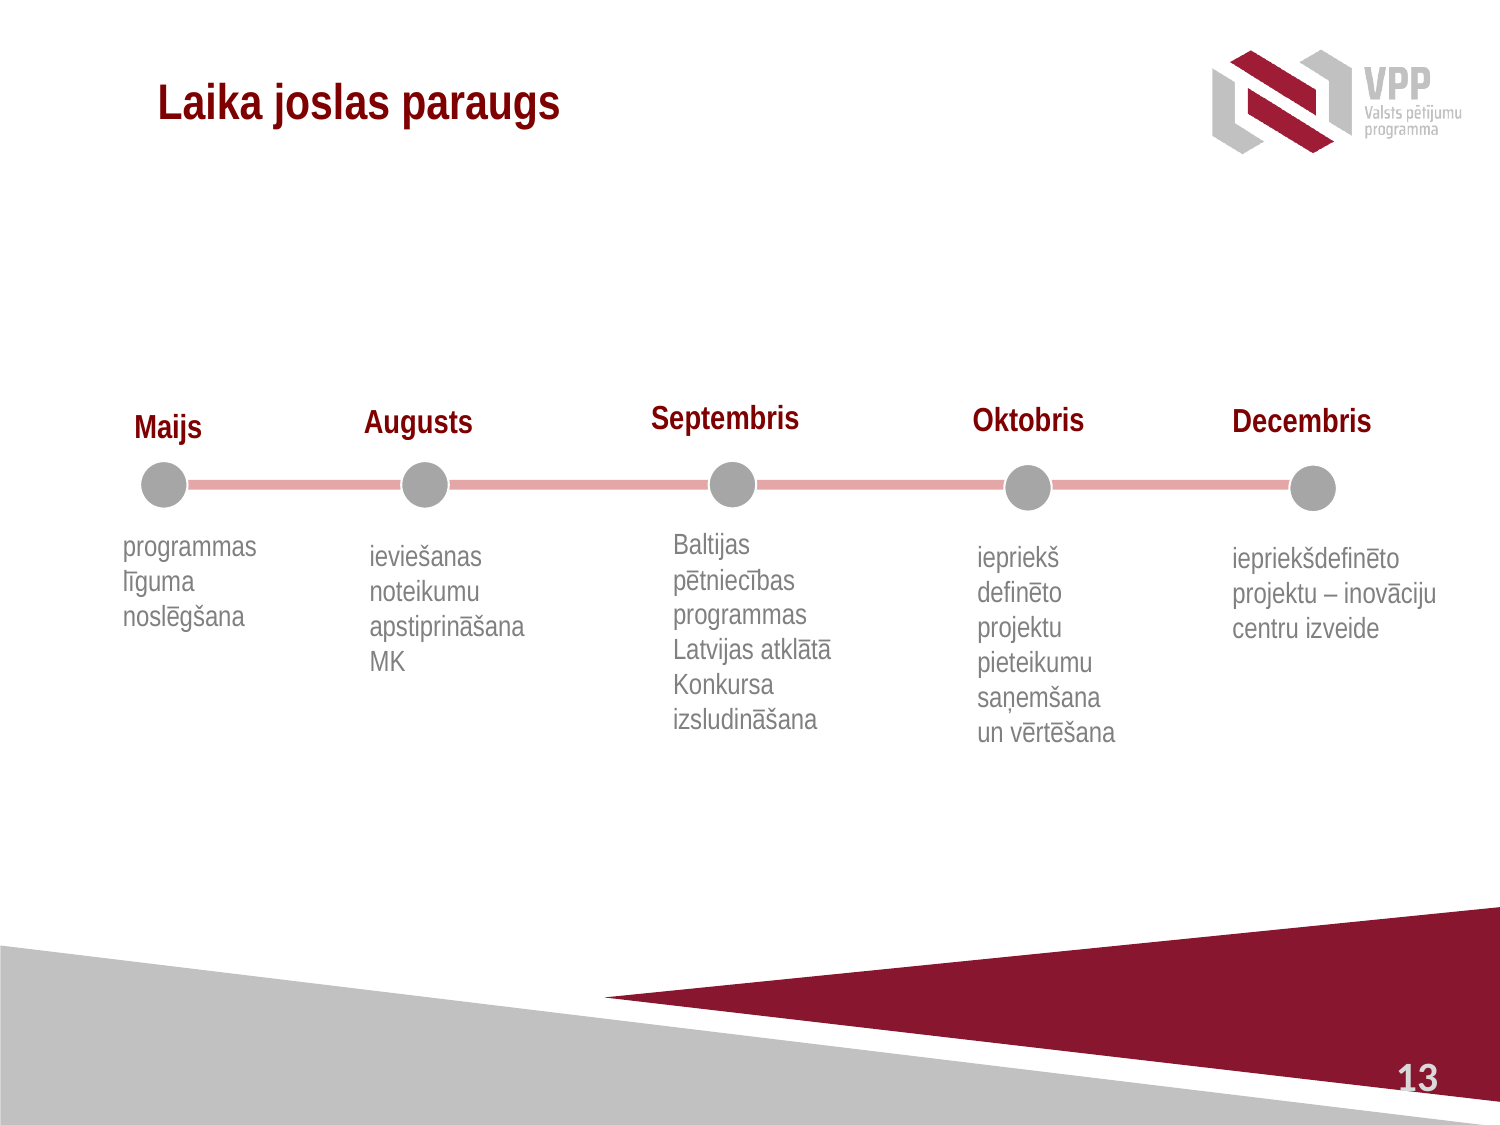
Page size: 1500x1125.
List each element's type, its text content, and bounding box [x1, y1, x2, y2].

text_box Septembris [636, 389, 840, 444]
text_box [188, 479, 400, 491]
text_box [400, 460, 450, 510]
text_box Decembris [1217, 391, 1409, 447]
text_box [757, 479, 1004, 491]
text_box Laika joslas paraugs [142, 62, 576, 138]
text_box [1052, 479, 1289, 491]
text_box iepriekš definēto projektu pieteikumu saņemšana un vērtēšana [962, 530, 1218, 756]
text_box Baltijas pētniecības programmas Latvijas atklātā Konkursa izsludināšana [658, 518, 982, 743]
text_box Maijs [119, 397, 228, 453]
text_box programmas līguma noslēgšana [108, 519, 307, 640]
text_box iepriekšdefinēto projektu – inovāciju centru izveide [1217, 532, 1487, 653]
text_box Augusts [349, 392, 501, 448]
picture [1178, 26, 1493, 172]
text_box [450, 479, 708, 491]
text_box [707, 459, 758, 510]
text_box [139, 460, 189, 510]
text_box [1003, 463, 1053, 513]
picture [0, 907, 1500, 1125]
text_box Oktobris [957, 390, 1118, 446]
text_box [1288, 463, 1338, 514]
text_box ieviešanas noteikumu apstiprināšana MK [354, 529, 590, 685]
